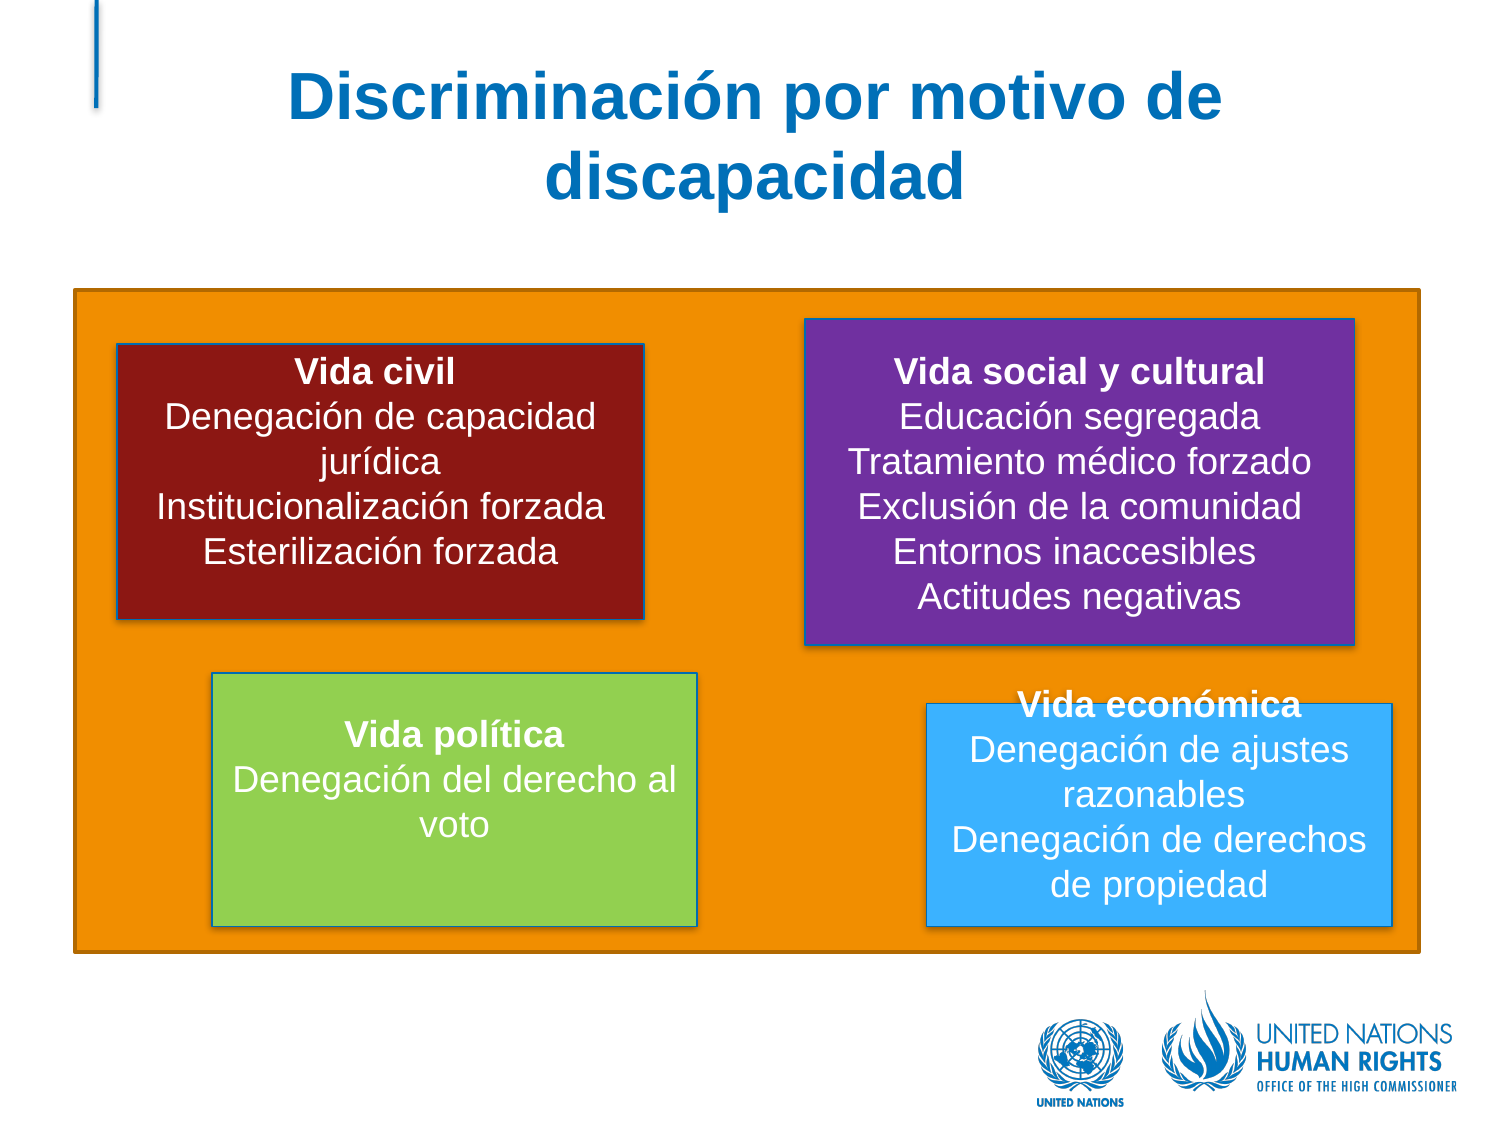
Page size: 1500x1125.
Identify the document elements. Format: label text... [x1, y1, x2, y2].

text_box Vida política Denegación del derecho al voto [211, 672, 698, 927]
text_box [73, 288, 1421, 954]
text_box Vida civil Denegación de capacidad jurídica Institucionalización forzada Esterilización forzada [116, 343, 645, 620]
text_box Vida económica Denegación de ajustes razonables Denegación de derechos de propiedad [926, 703, 1393, 927]
picture [1037, 990, 1457, 1107]
text_box [74, 247, 1437, 1001]
text_box Vida social y cultural Educación segregada Tratamiento médico forzado Exclusión de la comunidad Entornos inaccesibles Actitudes negativas [804, 318, 1355, 646]
title Discriminación por motivo de discapacidad [75, 45, 1437, 224]
